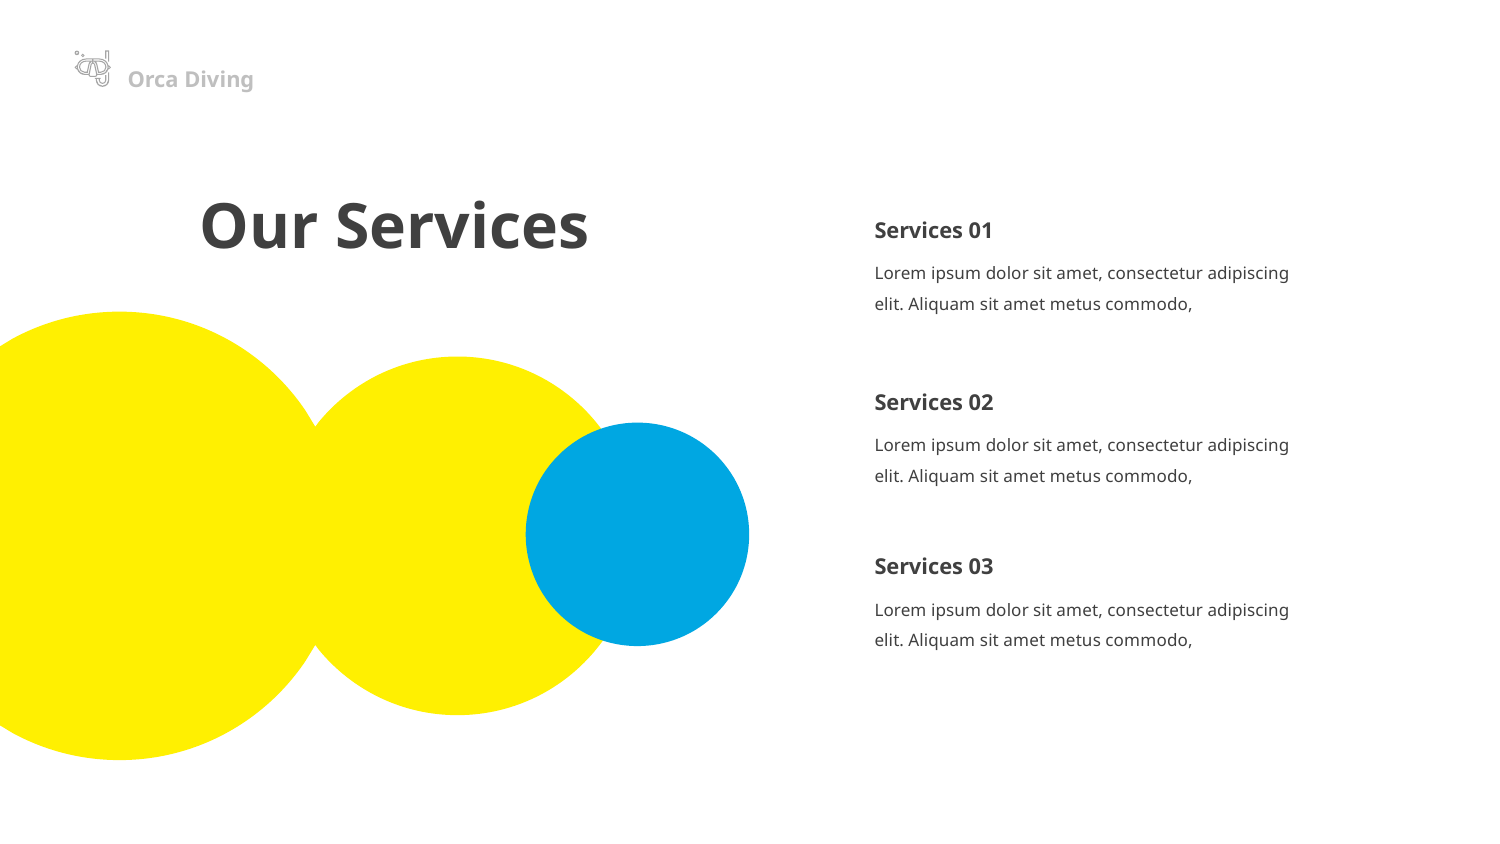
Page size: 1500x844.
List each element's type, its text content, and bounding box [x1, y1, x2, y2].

picture [0, 311, 637, 761]
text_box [74, 50, 324, 99]
text_box Services 01 [859, 209, 1212, 251]
text_box Lorem ipsum dolor sit amet, consectetur adipiscing elit. Aliquam sit amet metus commodo, [859, 416, 1319, 494]
text_box Our Services [185, 179, 785, 269]
text_box Services 02 [859, 381, 1212, 423]
text_box Lorem ipsum dolor sit amet, consectetur adipiscing elit. Aliquam sit amet metus commodo, [859, 244, 1319, 322]
text_box [637, 421, 751, 648]
text_box Services 03 [859, 545, 1212, 587]
text_box Lorem ipsum dolor sit amet, consectetur adipiscing elit. Aliquam sit amet metus commodo, [859, 581, 1319, 658]
